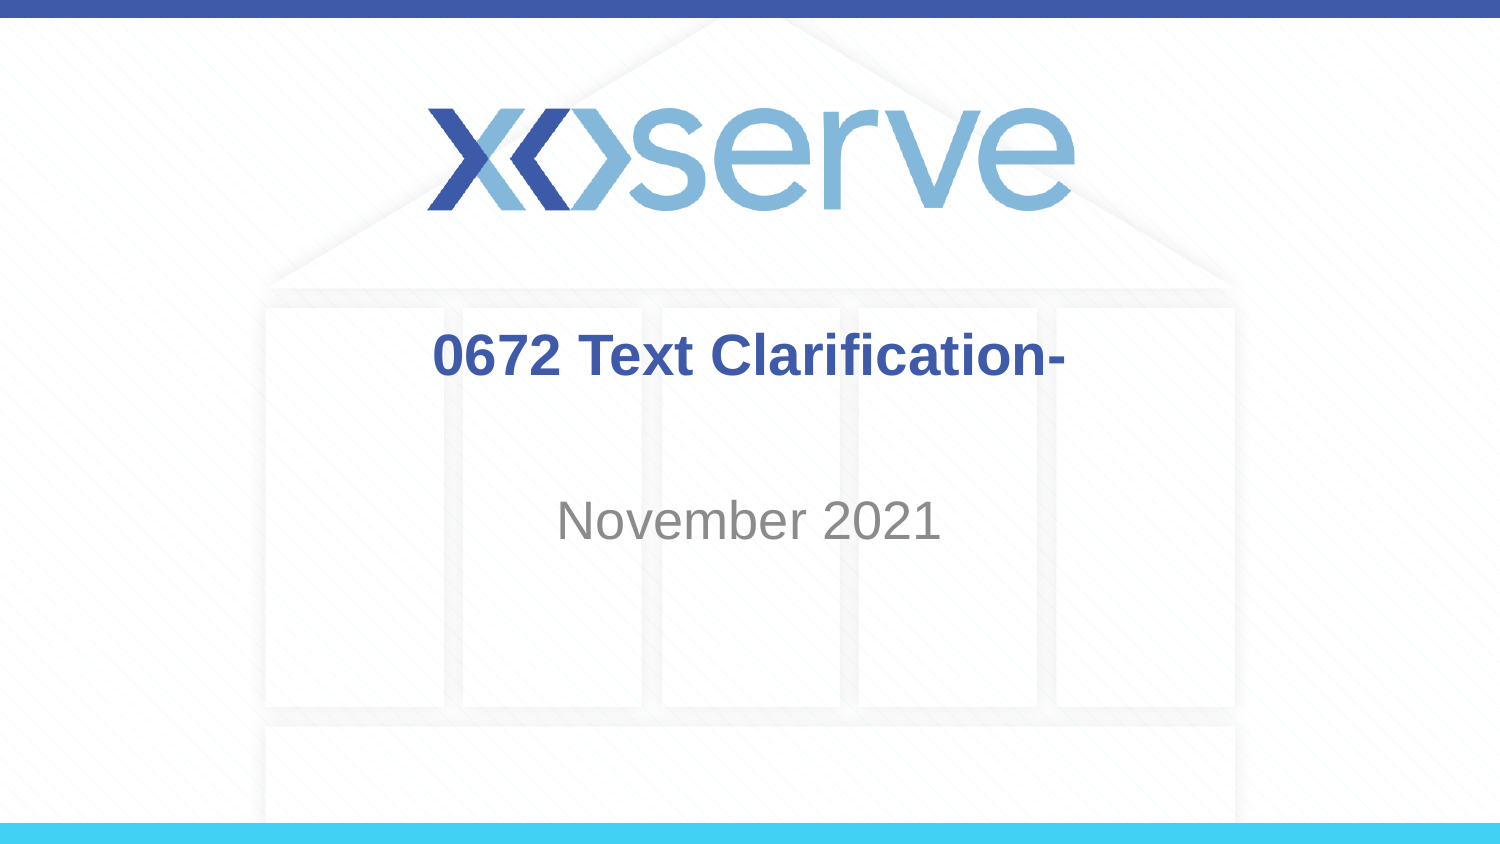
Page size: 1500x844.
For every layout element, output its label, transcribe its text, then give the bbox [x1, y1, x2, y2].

subtitle November 2021 [225, 478, 1275, 694]
picture [0, 0, 1500, 844]
title 0672 Text Clarification- [112, 262, 1388, 443]
